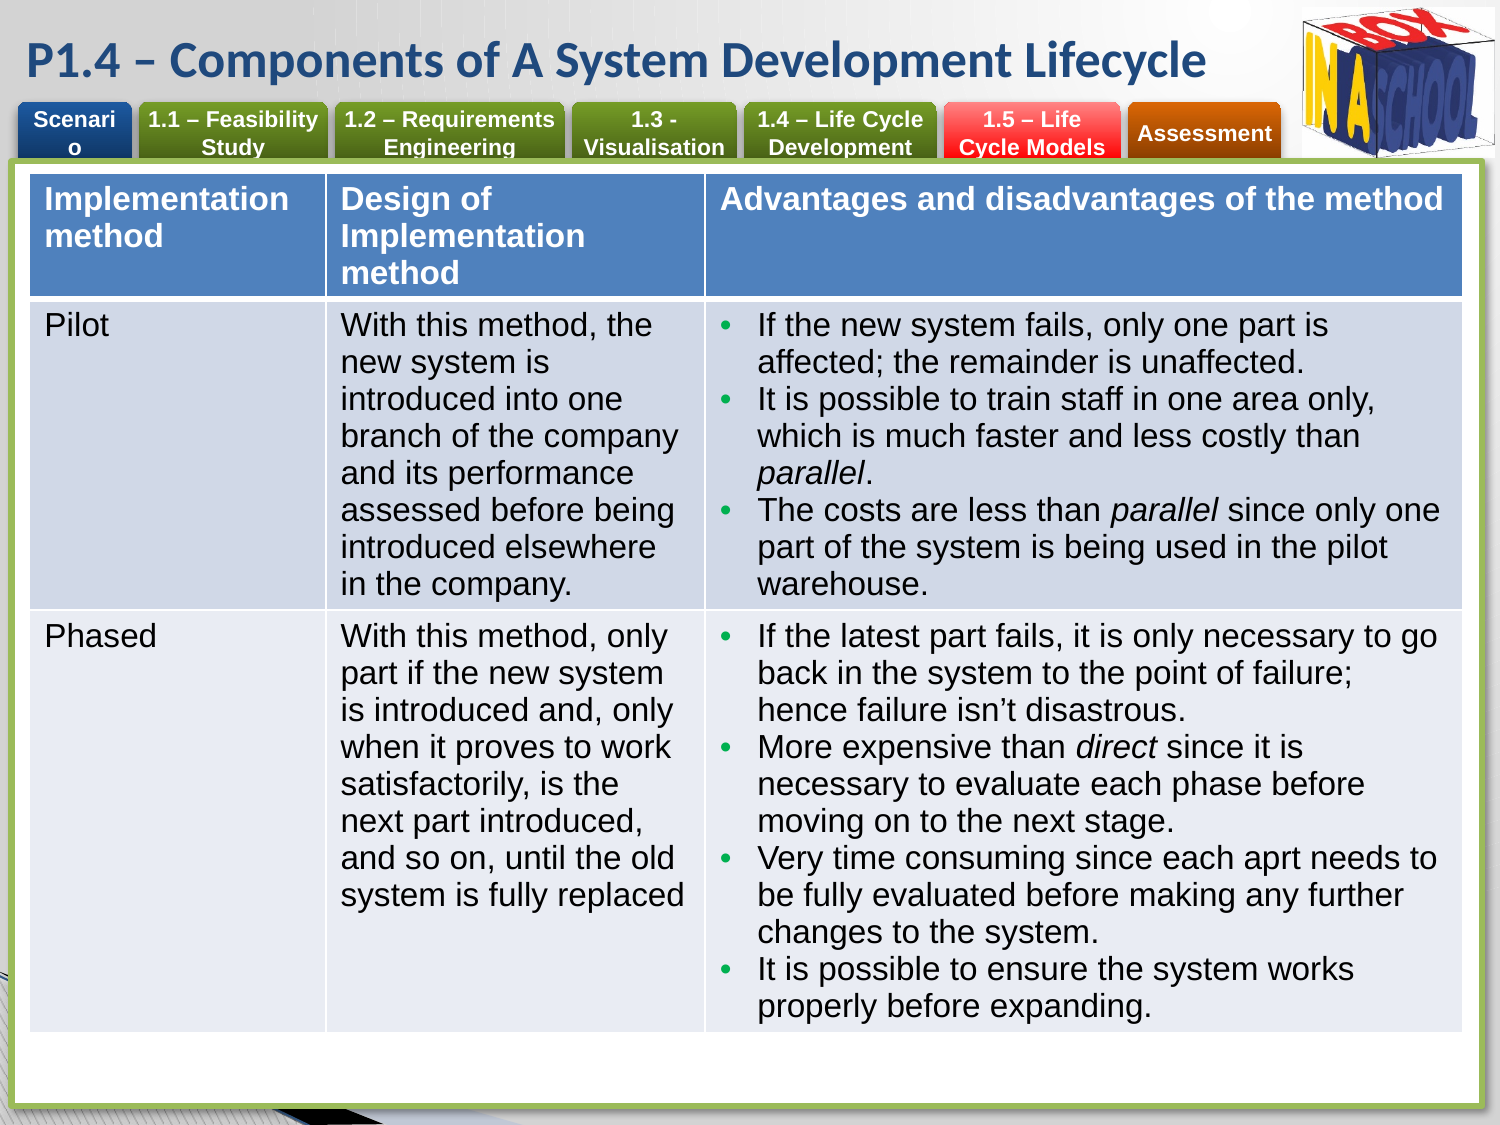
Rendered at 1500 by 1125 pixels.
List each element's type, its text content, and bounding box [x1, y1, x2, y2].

table_cell If the latest part fails, it is only necessary to go back in the system to the point of failure; hence failure isn’t disastrous. More expensive than direct since it is necessary to evaluate each phase before moving on to the next stage. Very time consuming since each aprt needs to be fully evaluated before making any further changes to the system. It is possible to ensure the system works properly before expanding. [706, 611, 1462, 1032]
table_cell With this method, the new system is introduced into one branch of the company and its performance assessed before being introduced elsewhere in the company. [327, 302, 704, 609]
table_header Design of Implementation method [327, 174, 704, 296]
table_header Implementation method [30, 174, 325, 296]
table_cell Pilot [30, 302, 325, 609]
table_cell With this method, only part if the new system is introduced and, only when it proves to work satisfactorily, is the next part introduced, and so on, until the old system is fully replaced [327, 611, 704, 1032]
title P1.4 – Components of A System Development Lifecycle [11, 11, 1270, 102]
table_header Advantages and disadvantages of the method [706, 174, 1462, 296]
table_cell Phased [30, 611, 325, 1032]
picture [281, 1114, 303, 1125]
table_cell If the new system fails, only one part is affected; the remainder is unaffected. It is possible to train staff in one area only, which is much faster and less costly than parallel. The costs are less than parallel since only one part of the system is being used in the pilot warehouse. [706, 302, 1462, 609]
picture [1302, 7, 1495, 158]
